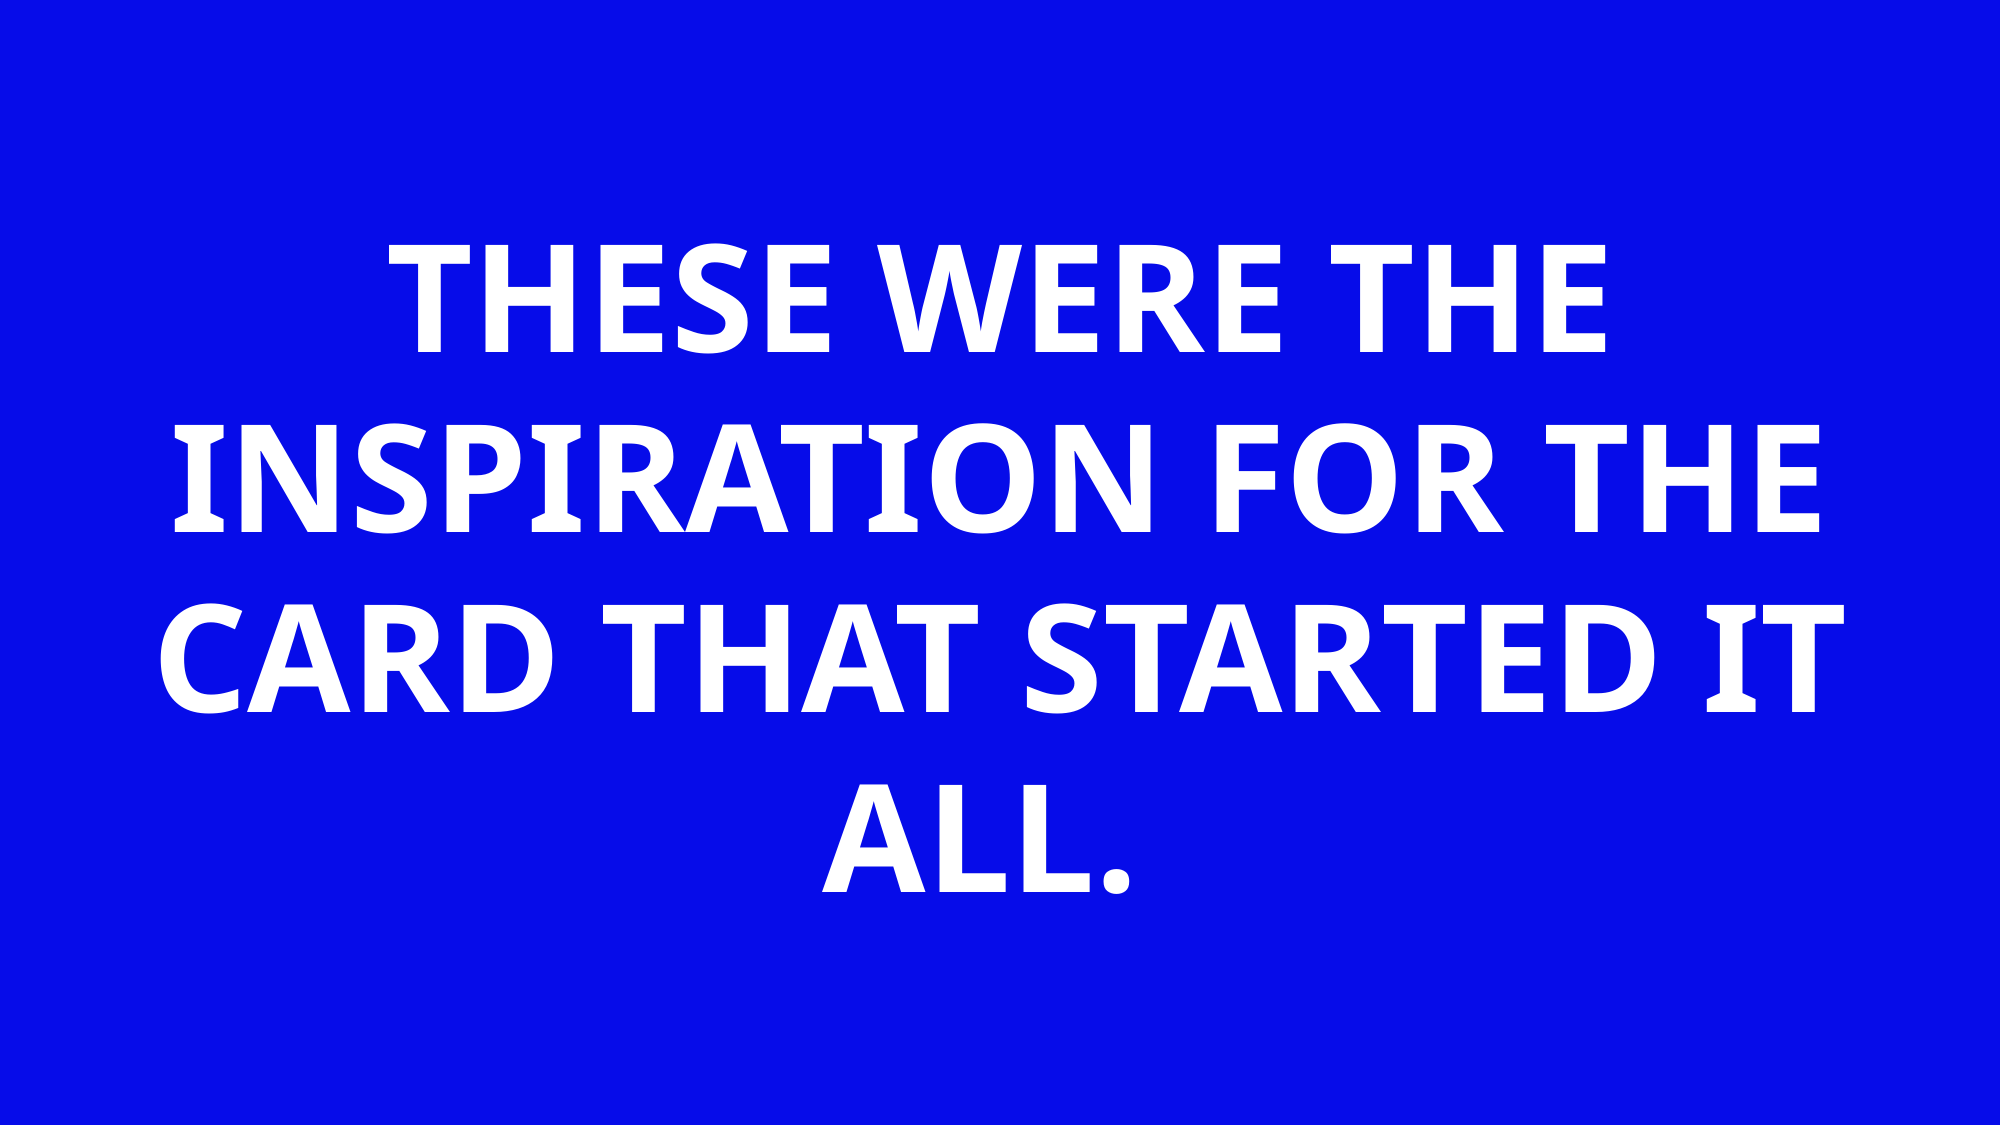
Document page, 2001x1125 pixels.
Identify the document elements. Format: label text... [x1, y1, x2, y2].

text_box THESE WERE THE INSPIRATION FOR THE CARD THAT STARTED IT ALL. [0, 0, 2000, 1125]
